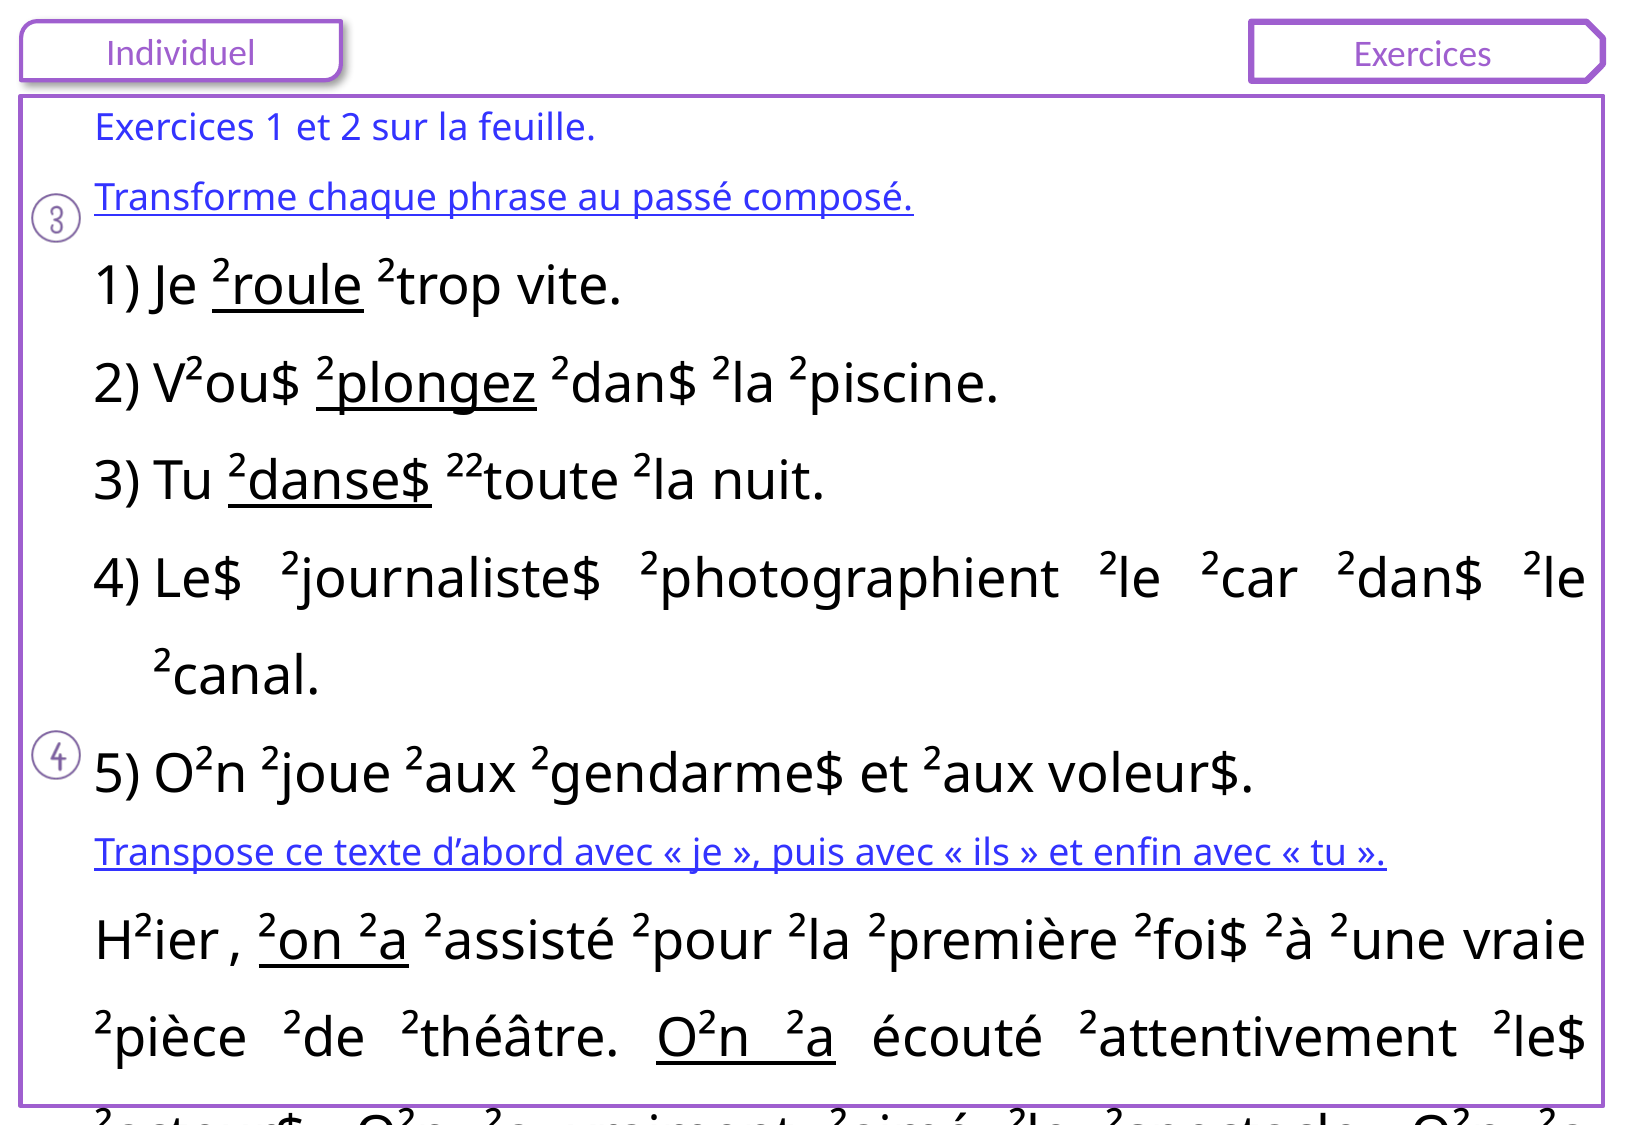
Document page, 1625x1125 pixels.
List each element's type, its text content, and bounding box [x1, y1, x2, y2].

list Exercices 1 et 2 sur la feuille. Transforme chaque phrase au passé composé. Je ²roule ²trop vite. V²ou$ ²plongez ²dan$ ²la ²piscine. Tu ²danse$ ²²toute ²la nuit. Le$ ²journaliste$ ²photographient ²le ²car ²dan$ ²le ²canal. O²n ²joue ²aux ²gendarme$ et ²aux voleur$. Transpose ce texte d’abord avec « je », puis avec « ils » et enfin avec « tu ». H²ier , ²on ²a ²assisté ²pour ²la ²première ²foi$ ²à ²une vraie ²pièce ²de ²théâtre. O²n ²a écouté ²attentivement ²le$ ²acteur$. O²n ²a vraiment ²aimé ²le ²spectacle. O²n ²a ²quitté la ²salle ²à ²plu$ ²de minuit. [18, 94, 1605, 1108]
picture [20, 721, 98, 819]
picture [20, 184, 98, 281]
